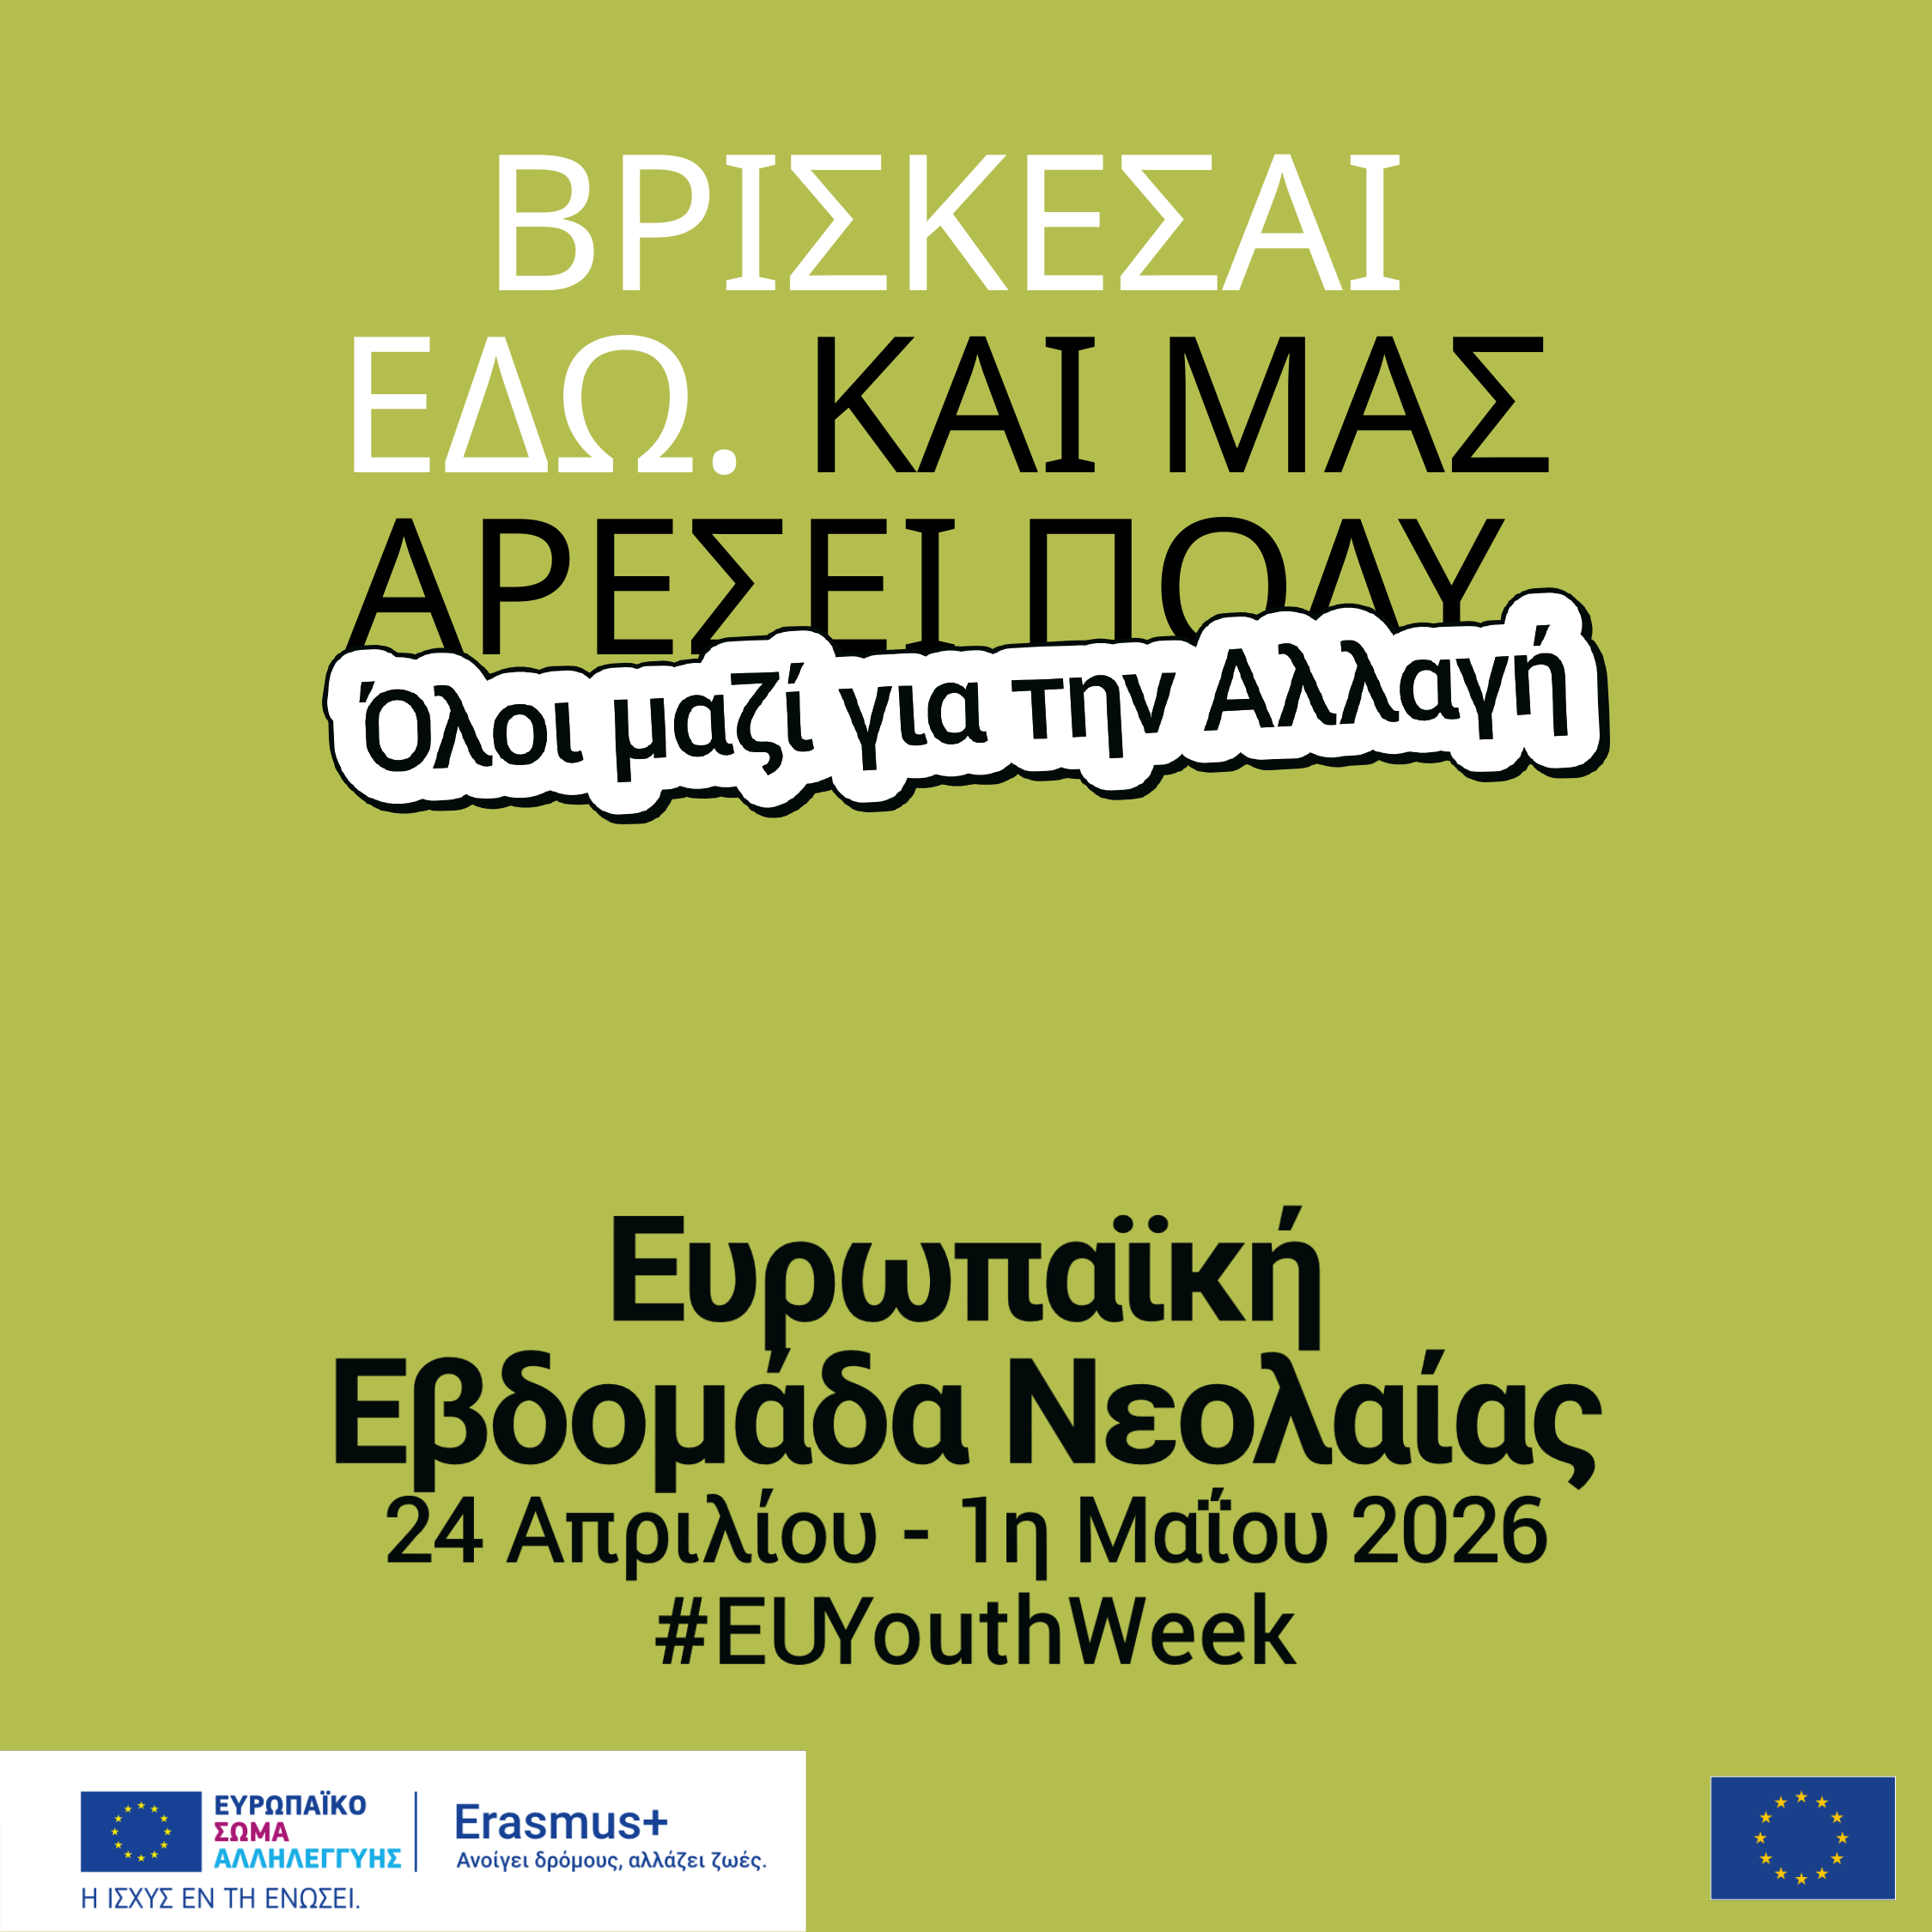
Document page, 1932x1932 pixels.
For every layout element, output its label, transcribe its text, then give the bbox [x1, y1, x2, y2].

picture [322, 587, 1610, 824]
picture [0, 1194, 1896, 1932]
text_box ΒΡΙΣΚΕΣΑΙ ΕΔΩ. ΚΑΙ ΜΑΣ ΑΡΕΣΕΙ ΠΟΛΥ. [267, 141, 1622, 696]
